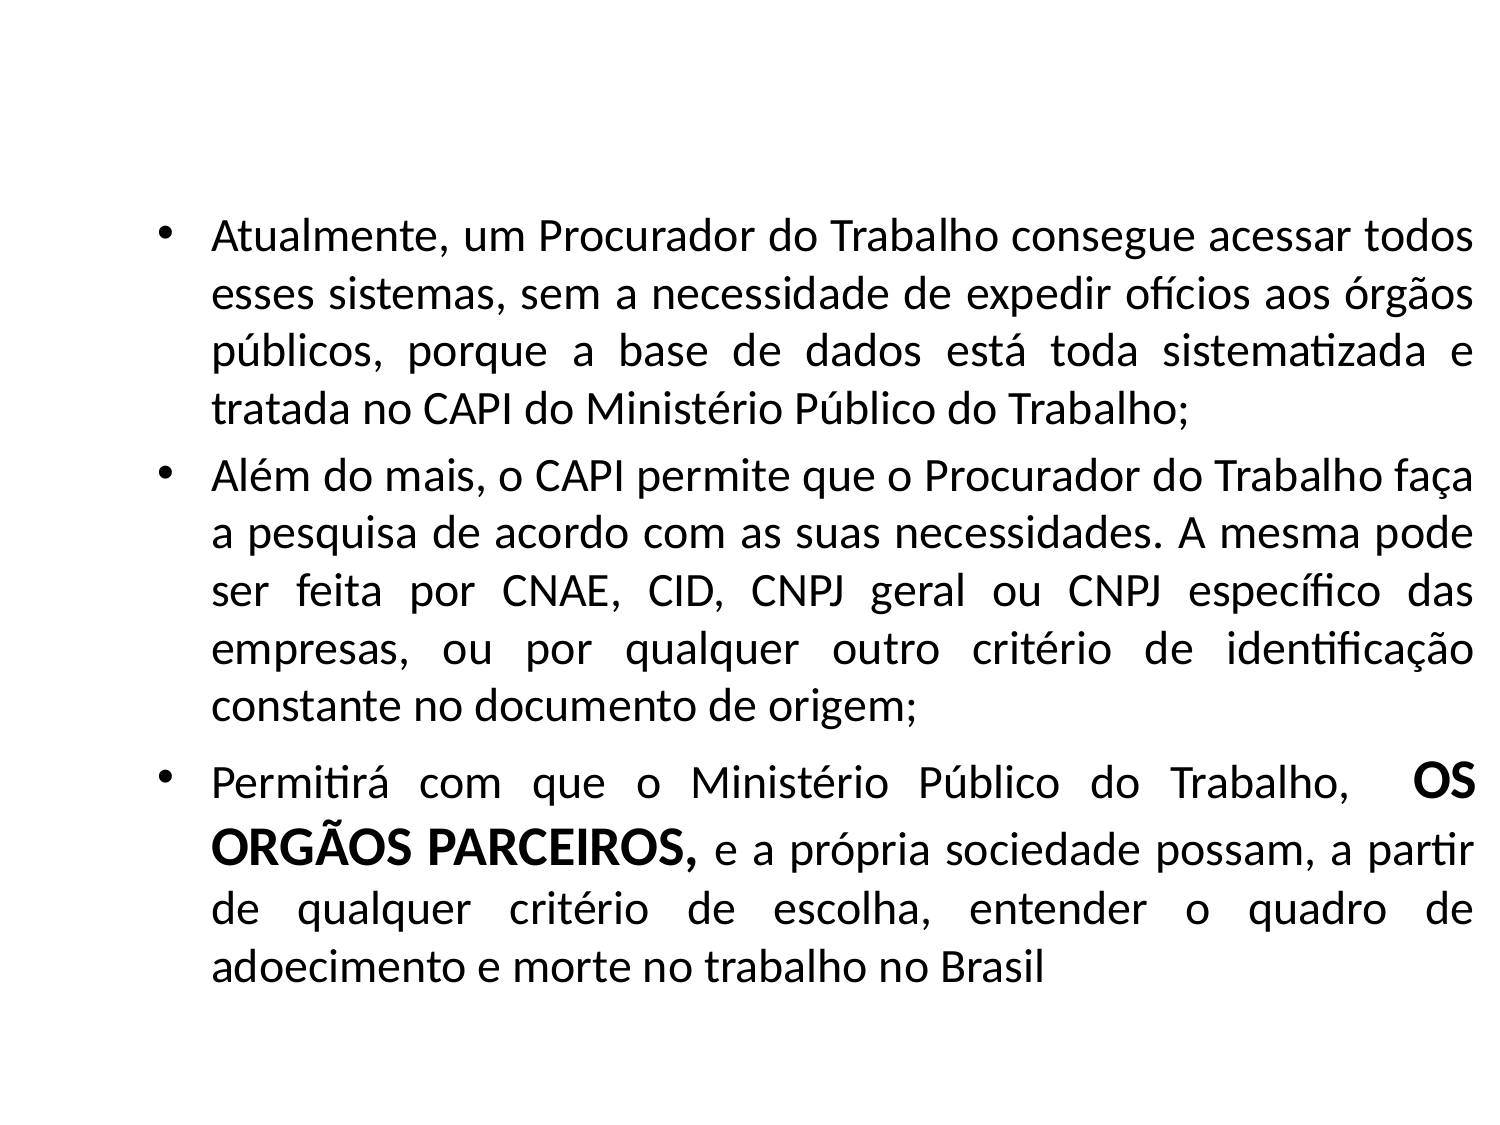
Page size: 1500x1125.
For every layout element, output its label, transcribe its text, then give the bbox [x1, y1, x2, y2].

list Atualmente, um Procurador do Trabalho consegue acessar todos esses sistemas, sem a necessidade de expedir ofícios aos órgãos públicos, porque a base de dados está toda sistematizada e tratada no CAPI do Ministério Público do Trabalho; Além do mais, o CAPI permite que o Procurador do Trabalho faça a pesquisa de acordo com as suas necessidades. A mesma pode ser feita por CNAE, CID, CNPJ geral ou CNPJ específico das empresas, ou por qualquer outro critério de identificação constante no documento de origem; Permitirá com que o Ministério Público do Trabalho, OS ORGÃOS PARCEIROS, e a própria sociedade possam, a partir de qualquer critério de escolha, entender o quadro de adoecimento e morte no trabalho no Brasil [142, 196, 1493, 1052]
